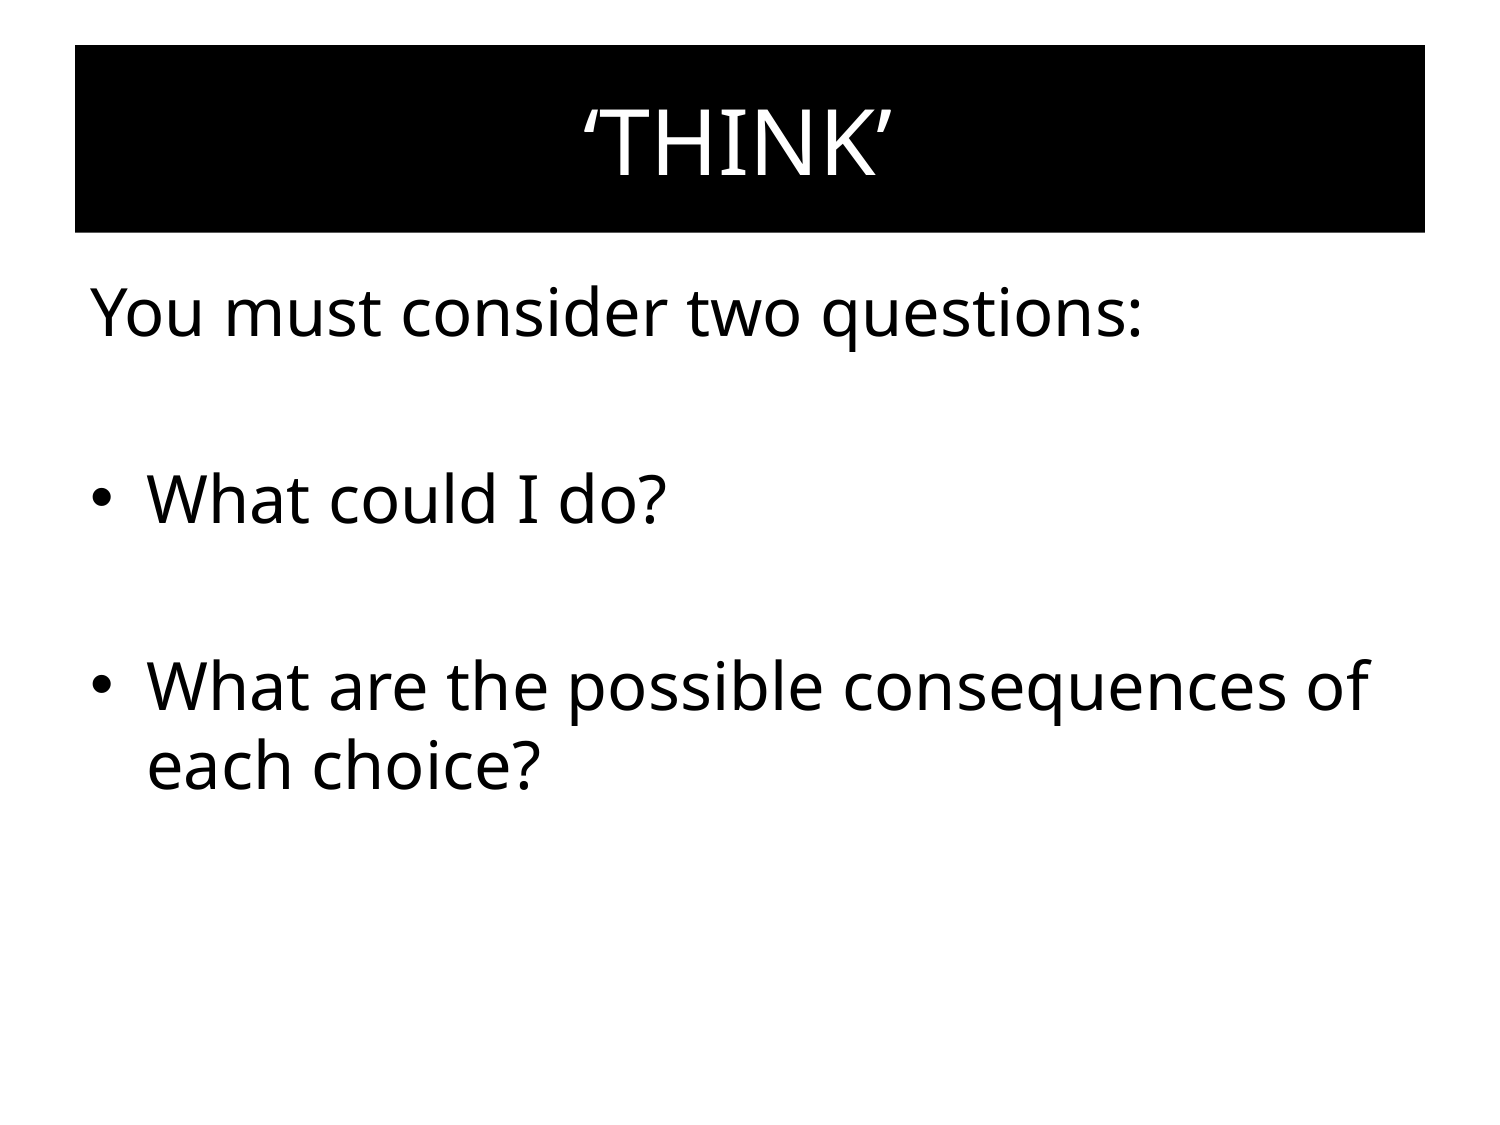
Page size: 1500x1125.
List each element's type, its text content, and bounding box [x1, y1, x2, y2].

list You must consider two questions: What could I do? What are the possible consequences of each choice? [75, 262, 1425, 1005]
title ‘THINK’ [75, 45, 1425, 233]
